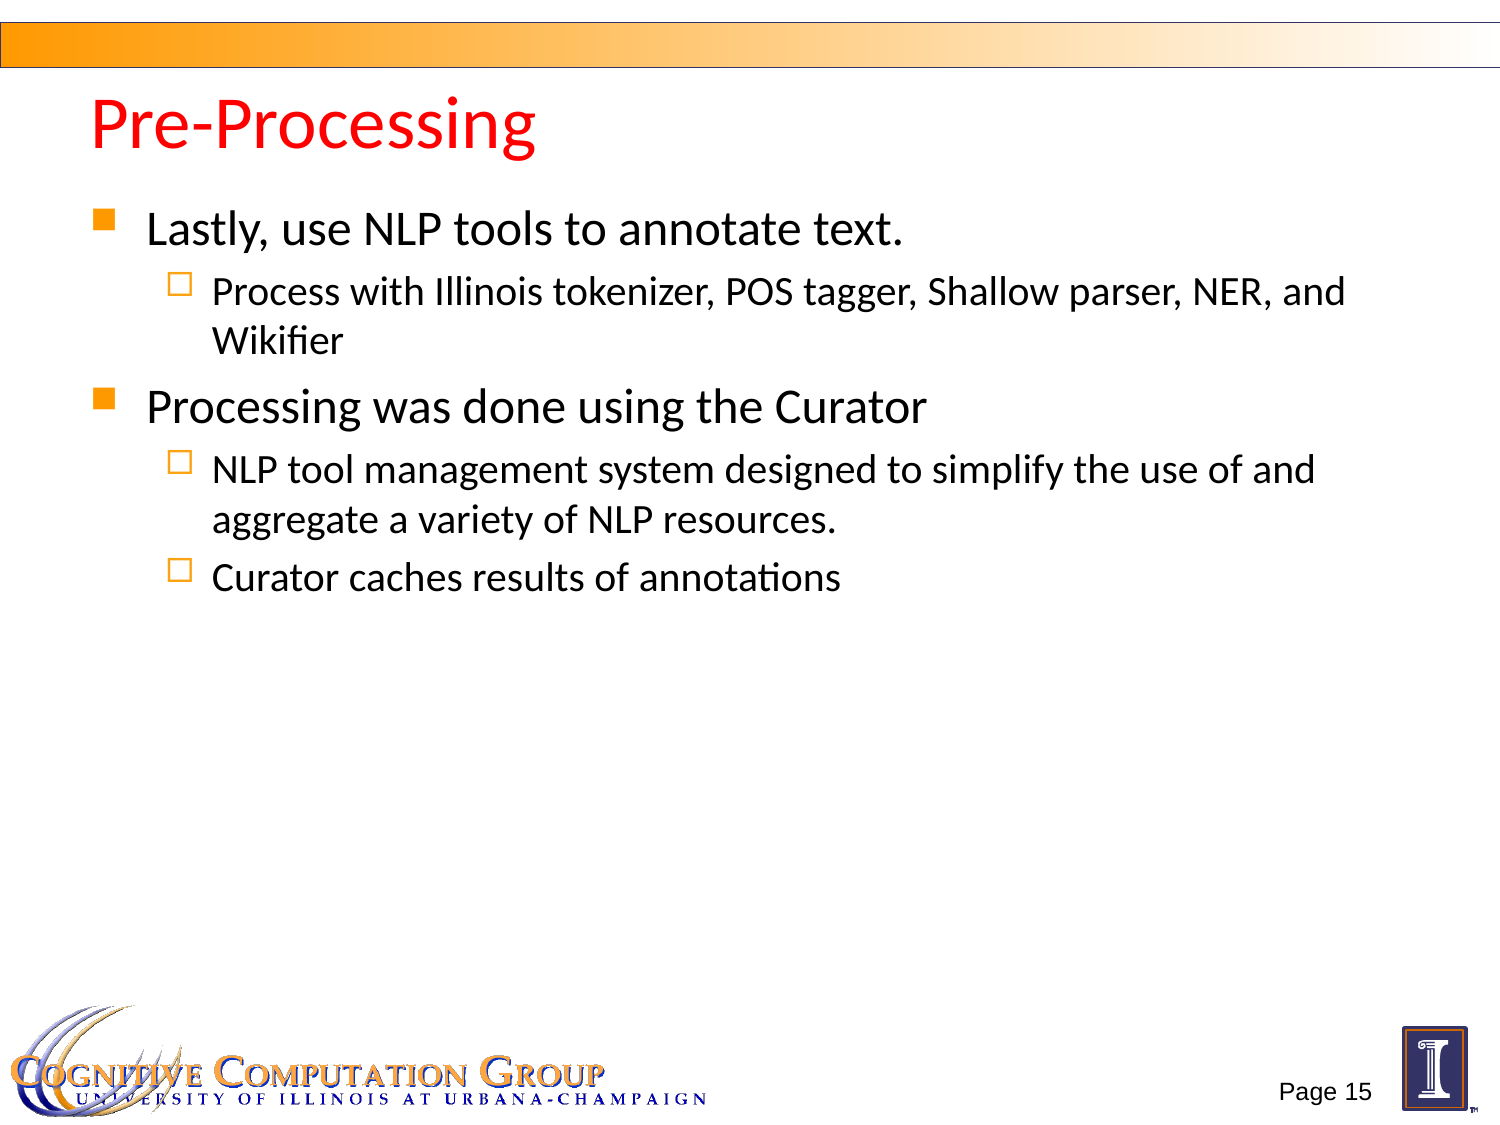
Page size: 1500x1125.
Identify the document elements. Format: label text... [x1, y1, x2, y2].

title Pre-Processing [75, 37, 1425, 187]
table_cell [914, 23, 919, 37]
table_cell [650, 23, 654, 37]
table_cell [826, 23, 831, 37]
picture [0, 1000, 713, 1125]
slide_number Page 15 [1237, 1074, 1388, 1113]
list Lastly, use NLP tools to annotate text. Process with Illinois tokenizer, POS tagger, Shallow parser, NER, and Wikifier Processing was done using the Curator NLP tool management system designed to simplify the use of and aggregate a variety of NLP resources. Curator caches results of annotations [75, 187, 1425, 938]
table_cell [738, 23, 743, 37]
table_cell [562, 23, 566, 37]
